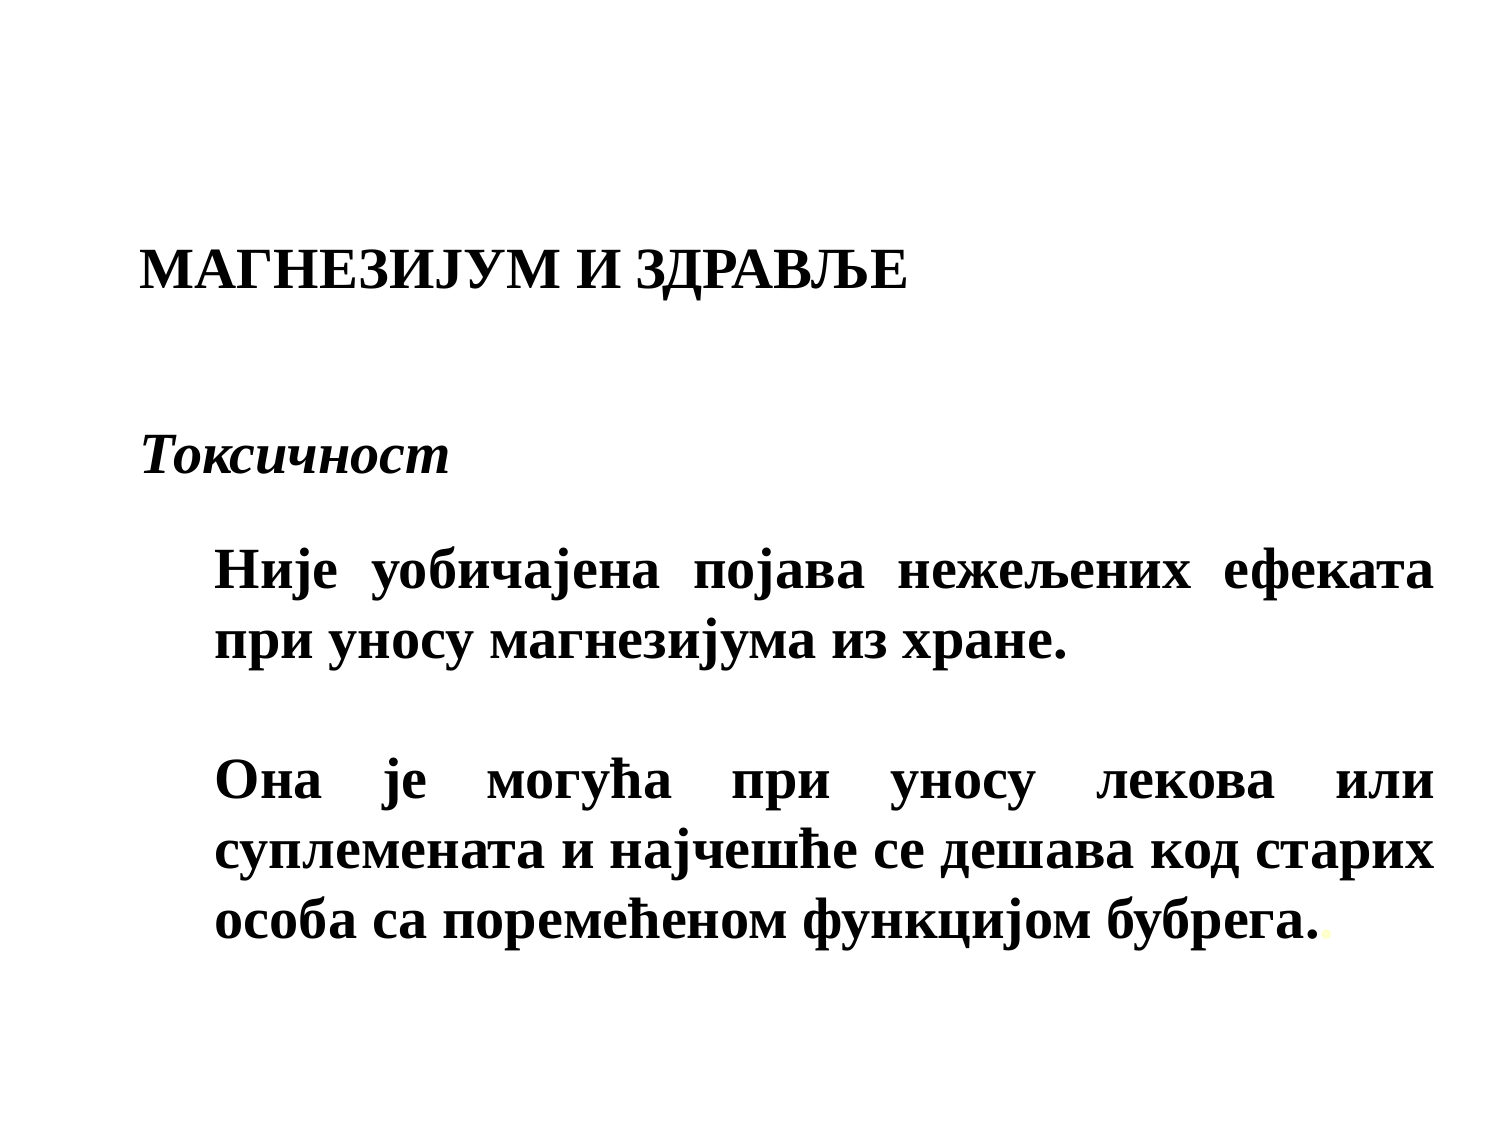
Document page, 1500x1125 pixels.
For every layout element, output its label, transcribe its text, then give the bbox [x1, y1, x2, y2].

text_box МАГНЕЗИЈУМ И ЗДРАВЉЕ Токсичност Није уобичајена појава нежељених ефеката при уносу магнезијума из хране. Она је могућа при уносу лекова или суплемената и најчешће се дешава код старих особа са поремећеном функцијом бубрега.. [125, 222, 1450, 958]
